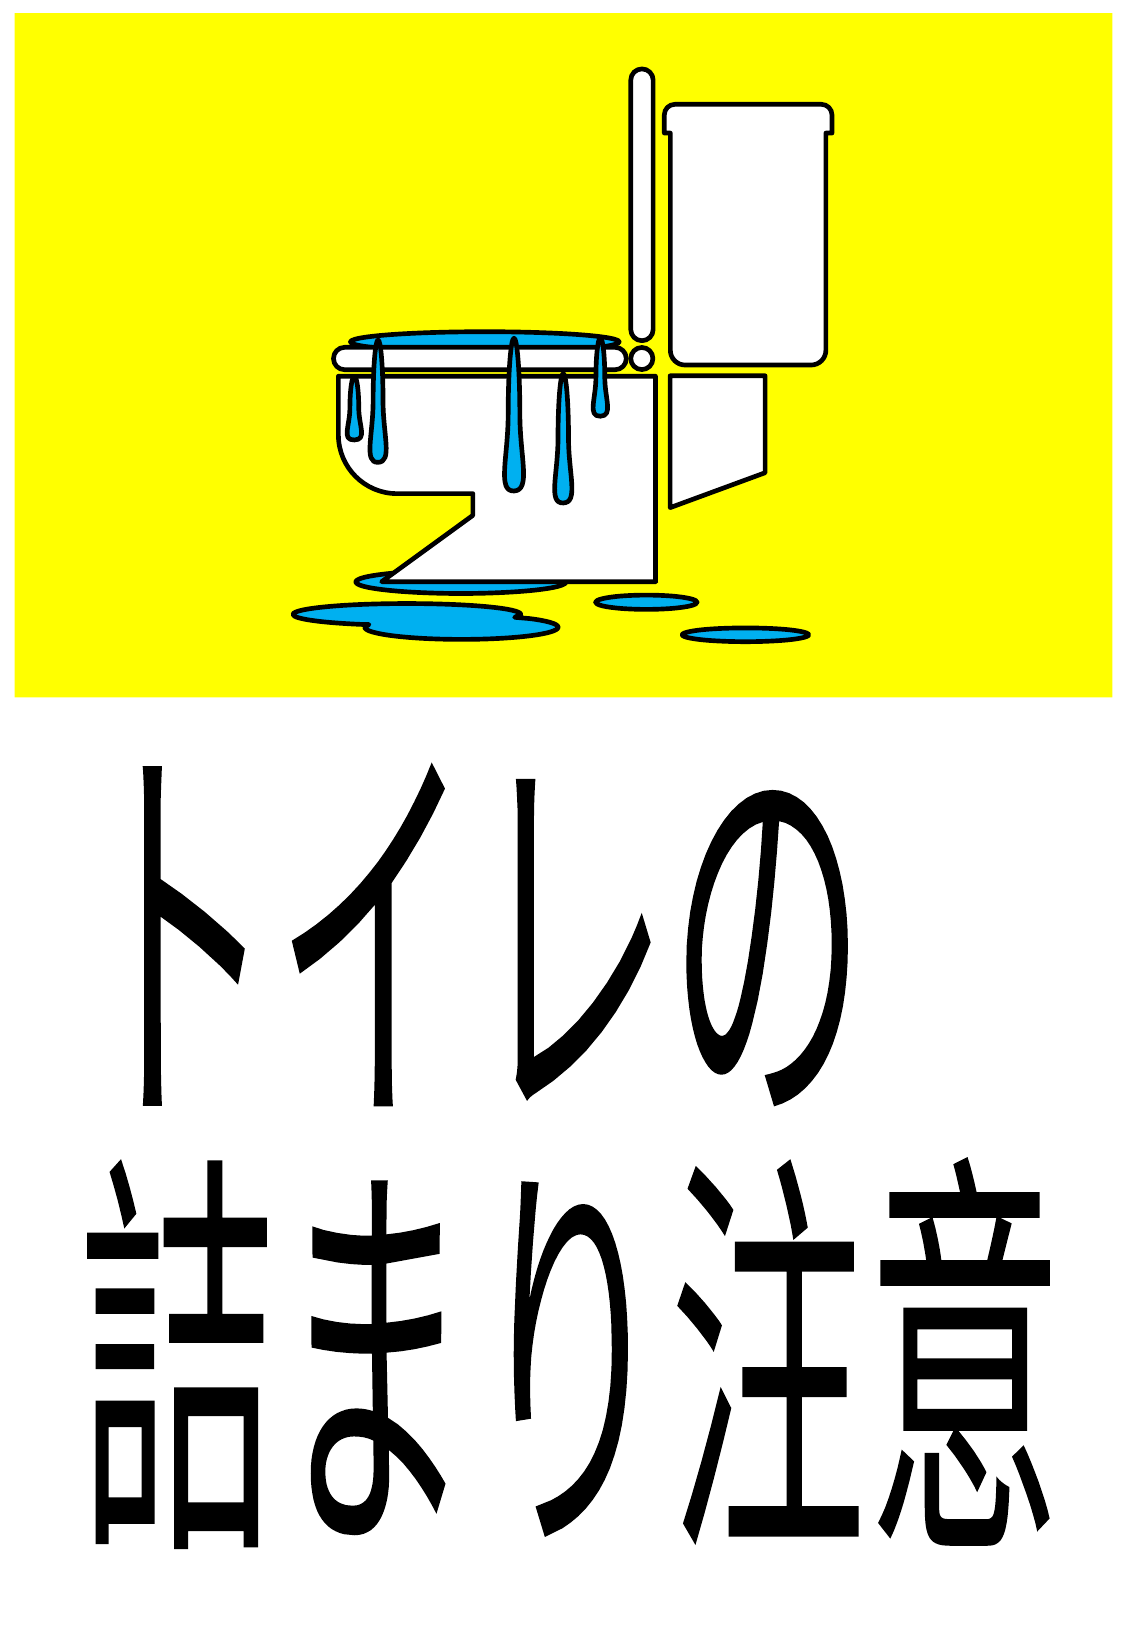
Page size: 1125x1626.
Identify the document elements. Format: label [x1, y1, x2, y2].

text_box [12, 11, 1115, 700]
text_box [292, 68, 833, 642]
